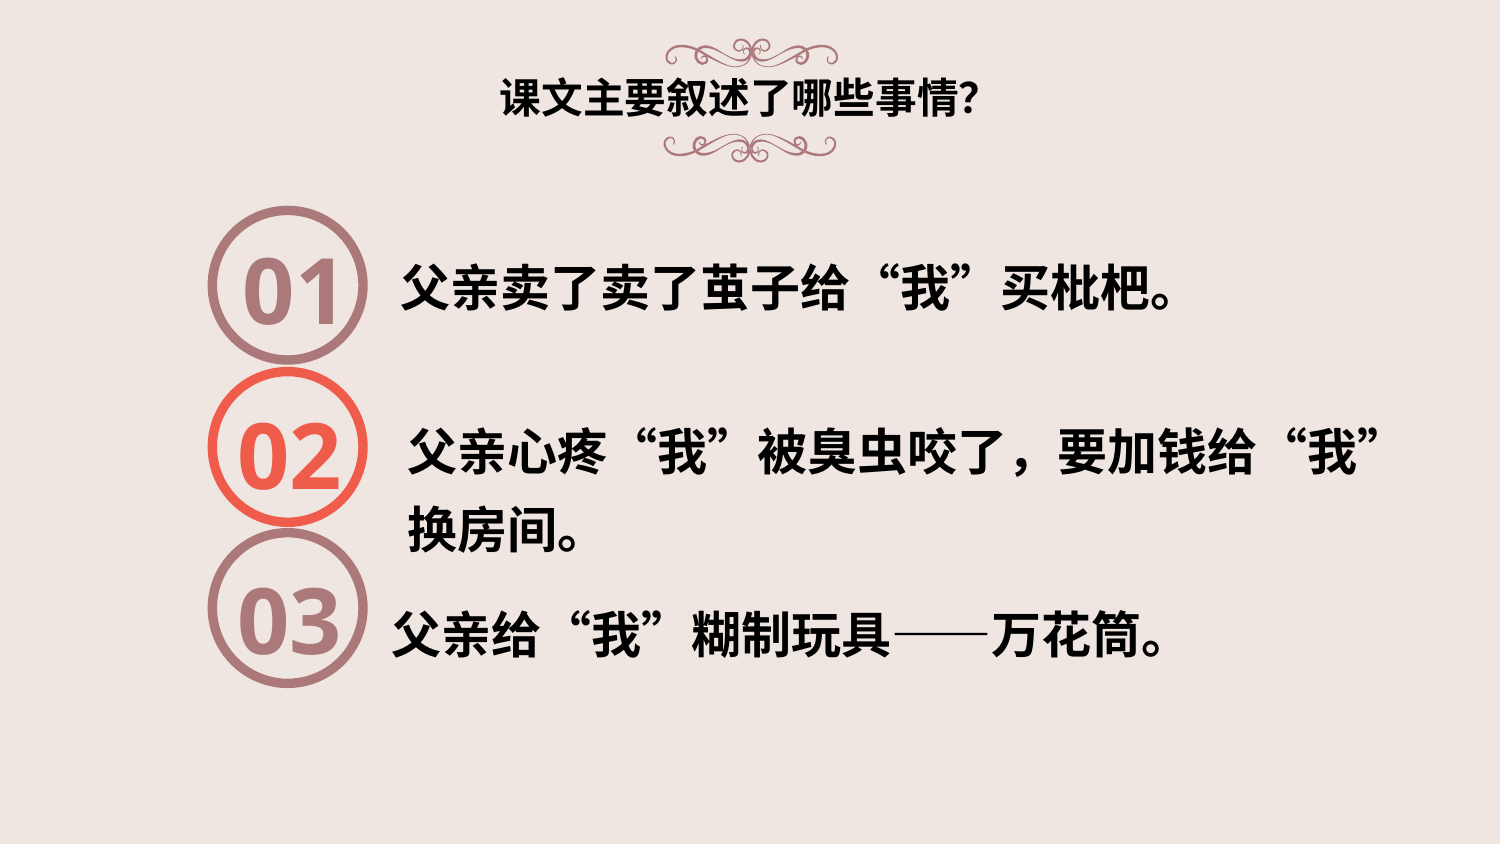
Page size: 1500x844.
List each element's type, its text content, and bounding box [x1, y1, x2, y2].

text_box [232, 500, 343, 524]
text_box [257, 531, 319, 538]
text_box 01 [216, 209, 374, 335]
text_box 父亲卖了卖了茧子给“我”买枇杷。 [385, 230, 1442, 335]
text_box [230, 335, 346, 362]
text_box 父亲心疼“我”被臭虫咬了，要加钱给“我”换房间。 [392, 395, 1435, 499]
text_box [211, 259, 216, 312]
text_box 03 [211, 538, 369, 664]
text_box [235, 664, 340, 685]
text_box 父亲给“我”糊制玩具——万花筒。 [376, 578, 1414, 683]
title 课文主要叙述了哪些事情？ [352, 70, 1148, 131]
text_box 02 [211, 373, 369, 500]
